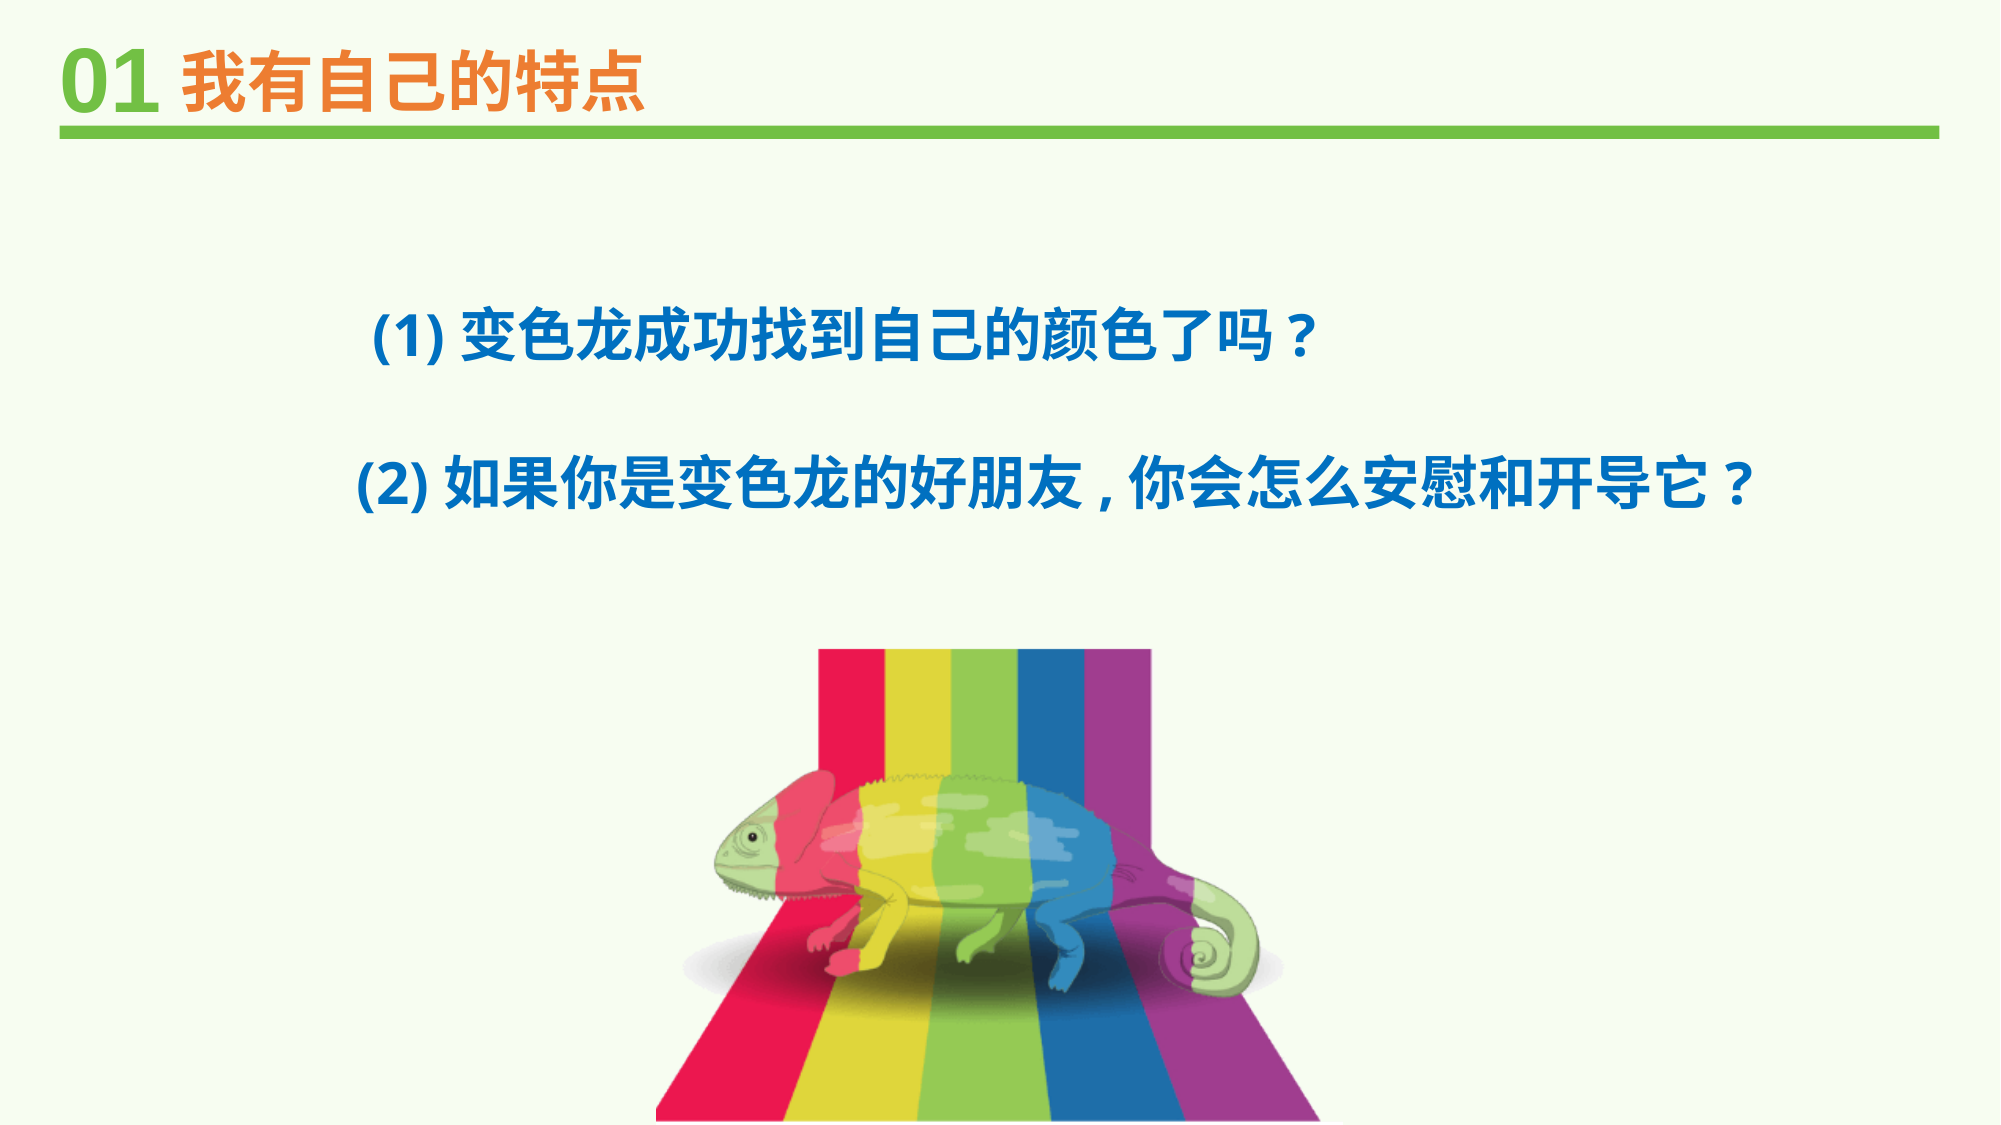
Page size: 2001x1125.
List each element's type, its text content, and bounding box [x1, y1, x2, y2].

text_box 01 [59, 24, 161, 125]
text_box (2)如果你是变色龙的好朋友,你会怎么安慰和开导它? [341, 403, 1768, 524]
picture [656, 616, 1343, 1125]
text_box [59, 125, 1940, 140]
text_box 我有自己的特点 [165, 32, 741, 125]
text_box (1)变色龙成功找到自己的颜色了吗? [357, 255, 1513, 376]
